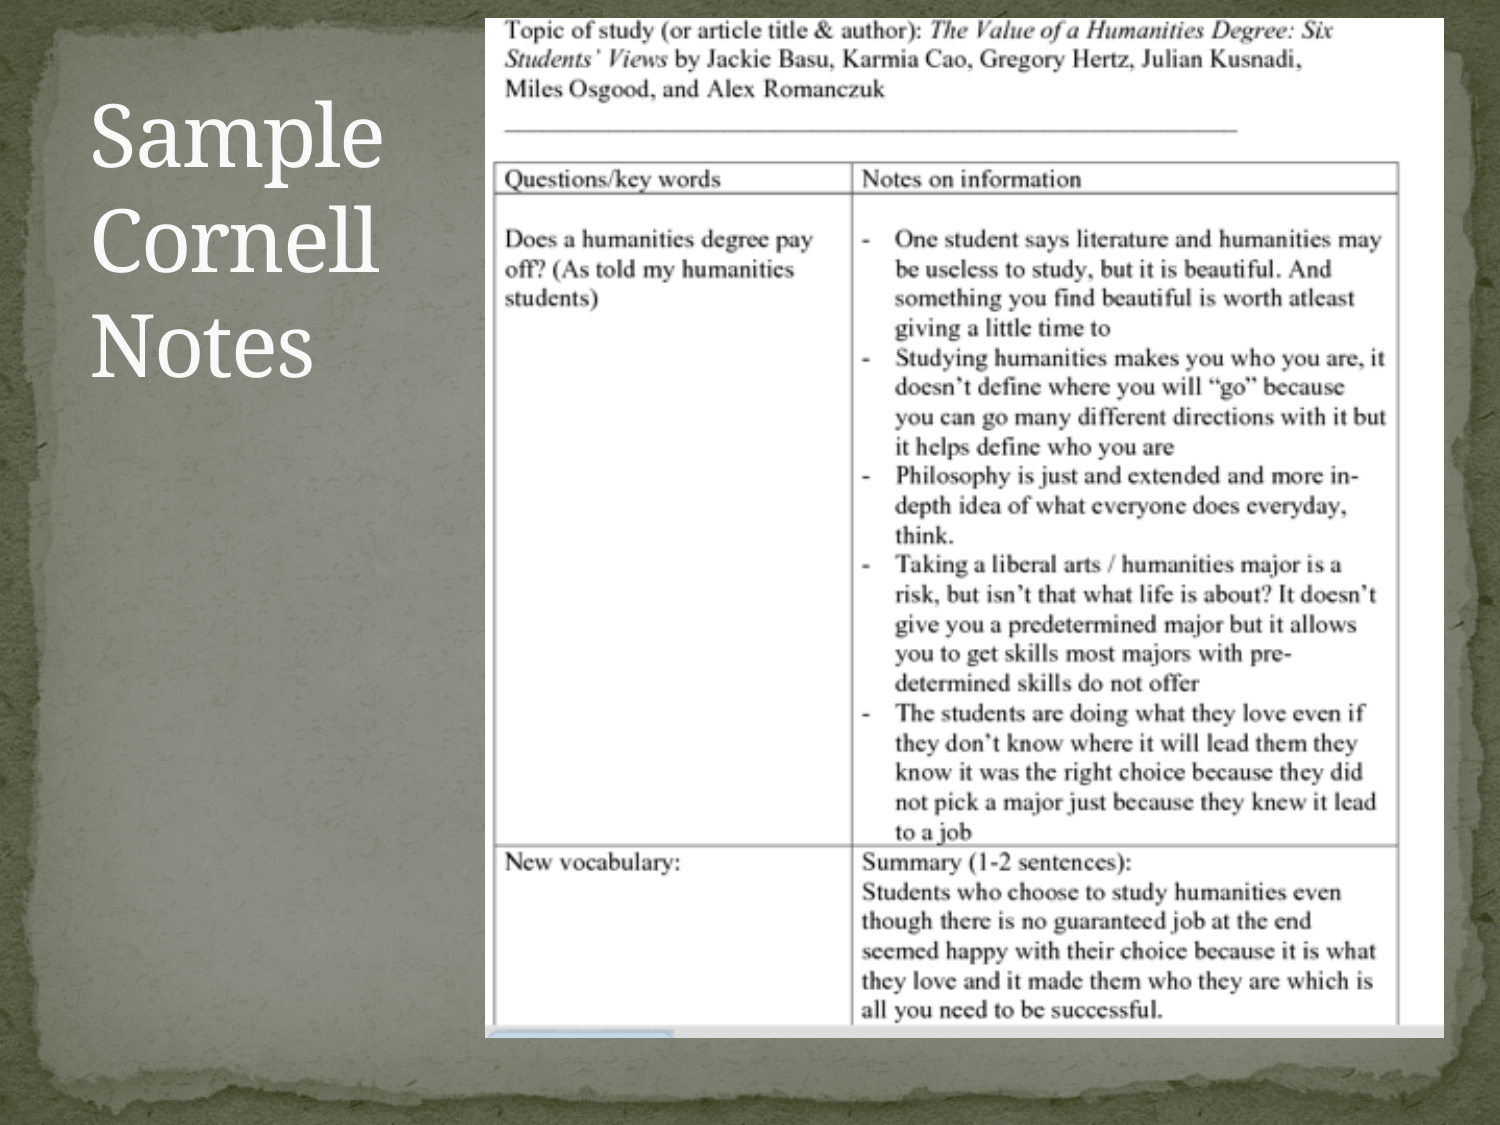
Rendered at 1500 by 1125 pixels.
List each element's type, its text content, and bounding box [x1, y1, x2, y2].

title Sample Cornell Notes [74, 24, 457, 403]
picture [485, 18, 1444, 1038]
